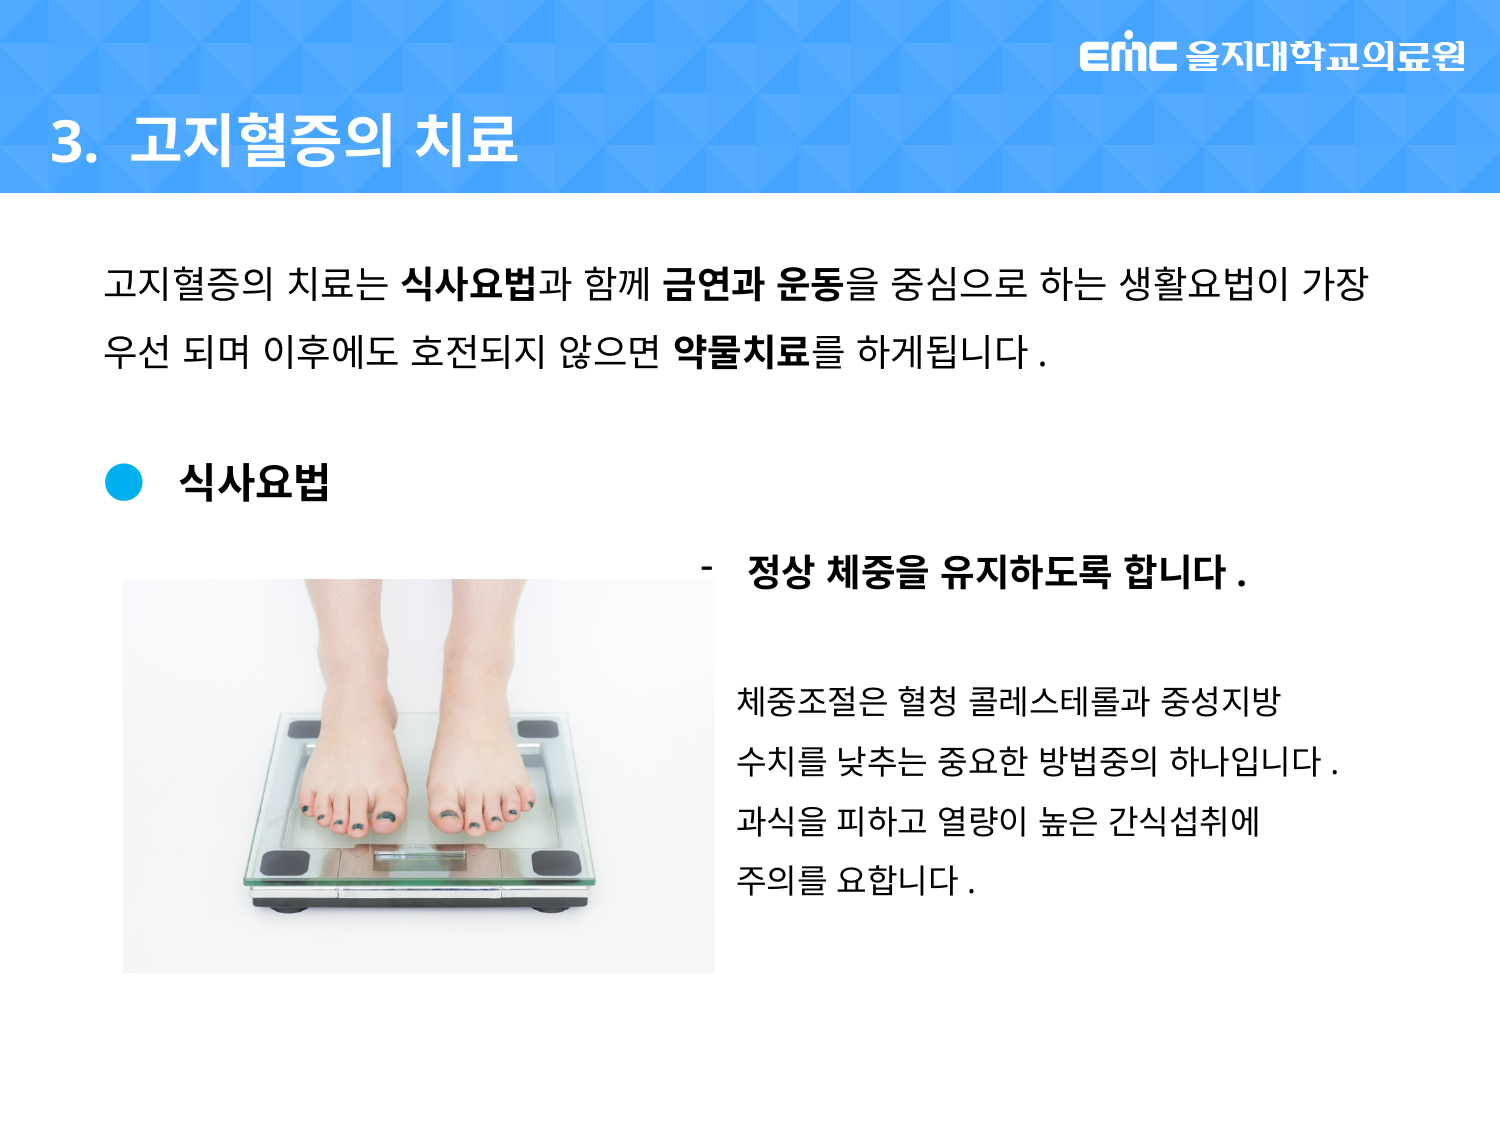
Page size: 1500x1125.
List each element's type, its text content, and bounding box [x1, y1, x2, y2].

picture [123, 579, 715, 973]
text_box ● 식사요법 [88, 449, 904, 515]
text_box 정상 체중을 유지하도록 합니다. 체중조절은 혈청 콜레스테롤과 중성지방 수치를 낮추는 중요한 방법중의 하나입니다. 과식을 피하고 열량이 높은 간식섭취에 주의를 요합니다. [685, 518, 1436, 1043]
picture [0, 0, 1500, 193]
text_box 고지혈증의 치료는 식사요법과 함께 금연과 운동을 중심으로 하는 생활요법이 가장 우선 되며 이후에도 호전되지 않으면 약물치료를 하게됩니다. [88, 231, 1436, 382]
